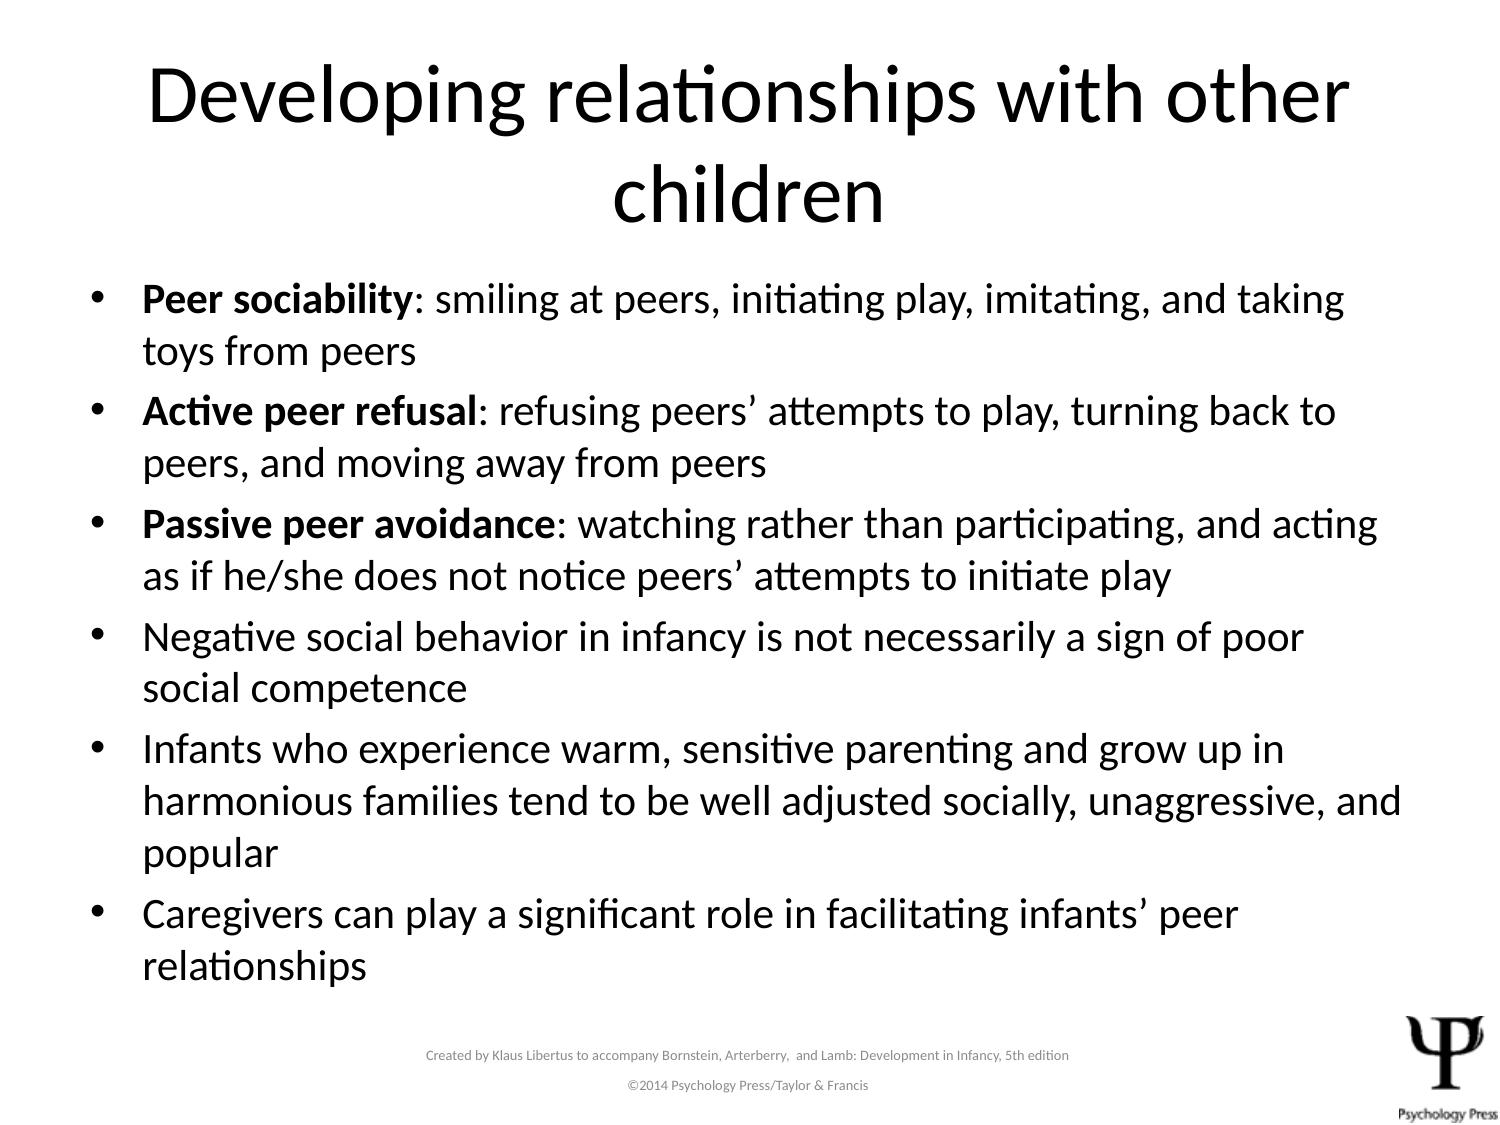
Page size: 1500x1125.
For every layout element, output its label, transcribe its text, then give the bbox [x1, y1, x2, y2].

title Developing relationships with other children [74, 44, 1426, 233]
list Peer sociability: smiling at peers, initiating play, imitating, and taking toys from peers Active peer refusal: refusing peers’ attempts to play, turning back to peers, and moving away from peers Passive peer avoidance: watching rather than participating, and acting as if he/she does not notice peers’ attempts to initiate play Negative social behavior in infancy is not necessarily a sign of poor social competence Infants who experience warm, sensitive parenting and grow up in harmonious families tend to be well adjusted socially, unaggressive, and popular Caregivers can play a significant role in facilitating infants’ peer relationships [74, 262, 1426, 1006]
picture [1399, 1016, 1498, 1123]
footer Created by Klaus Libertus to accompany Bornstein, Arterberry, and Lamb: Development in Infancy, 5th edition ©2014 Psychology Press/Taylor & Francis [75, 1042, 1425, 1103]
